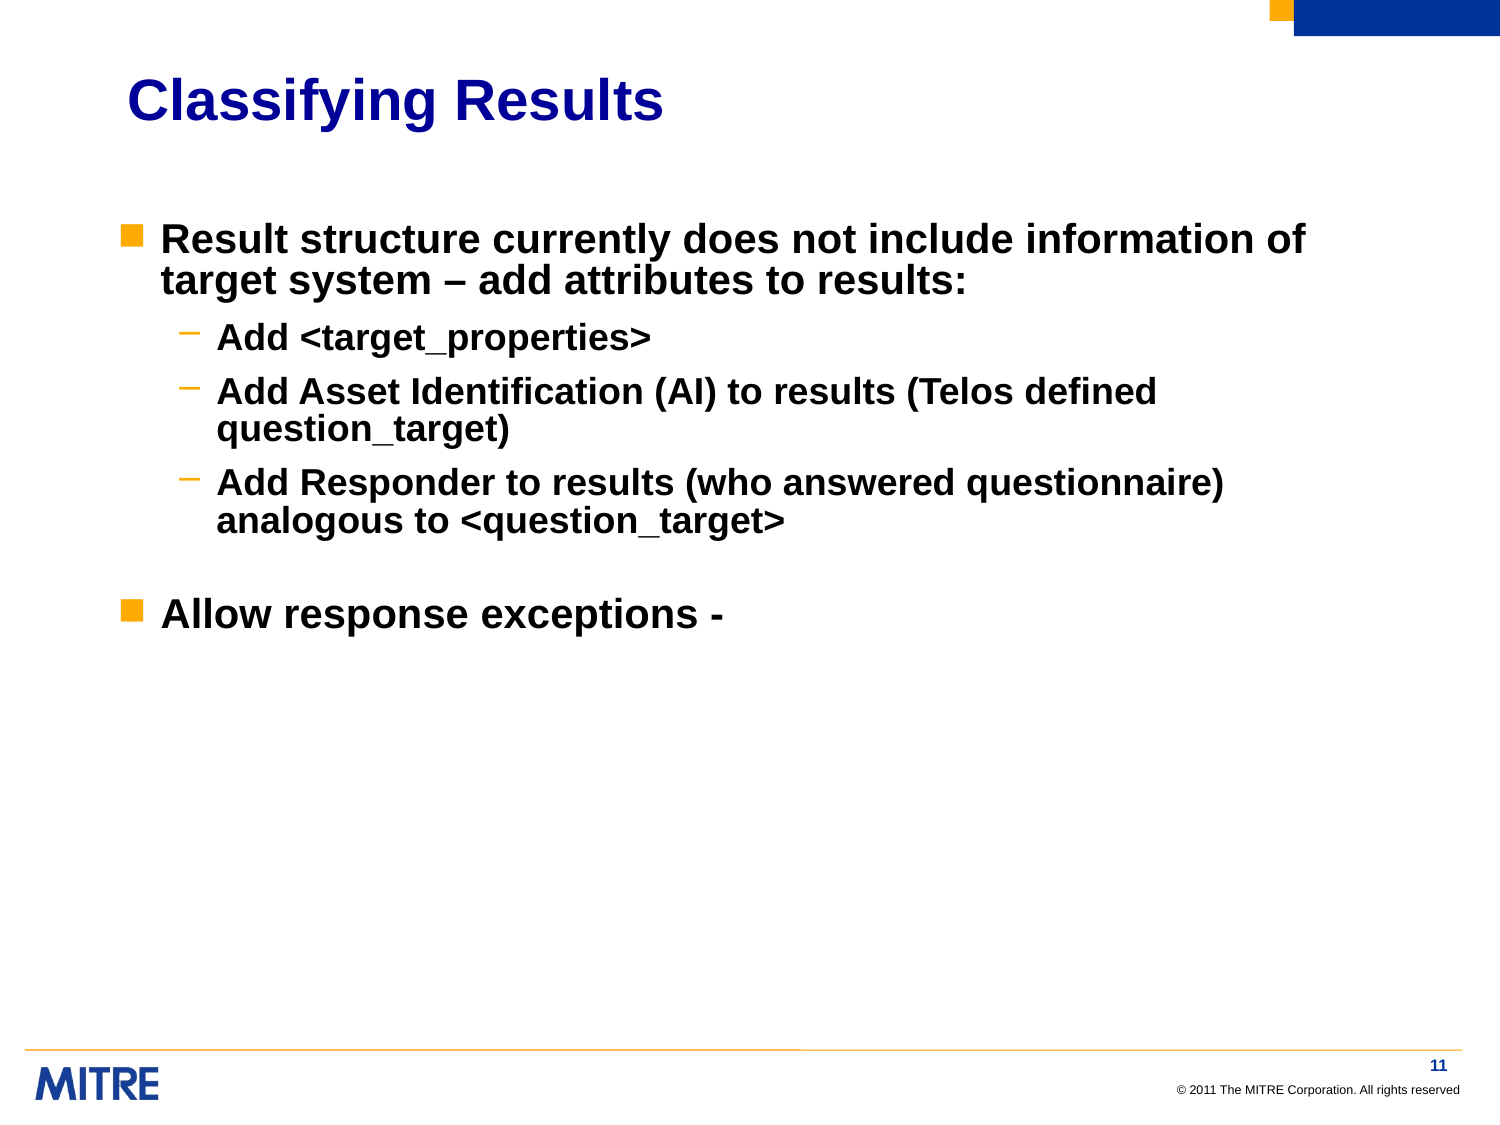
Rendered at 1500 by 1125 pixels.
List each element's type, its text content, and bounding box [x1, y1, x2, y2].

slide_number 11 [1374, 1049, 1463, 1076]
list Result structure currently does not include information of target system – add attributes to results: Add <target_properties> Add Asset Identification (AI) to results (Telos defined question_target) Add Responder to results (who answered questionnaire) analogous to <question_target> Allow response exceptions - [108, 212, 1371, 1002]
picture [30, 1064, 163, 1106]
title Classifying Results [112, 62, 1288, 151]
